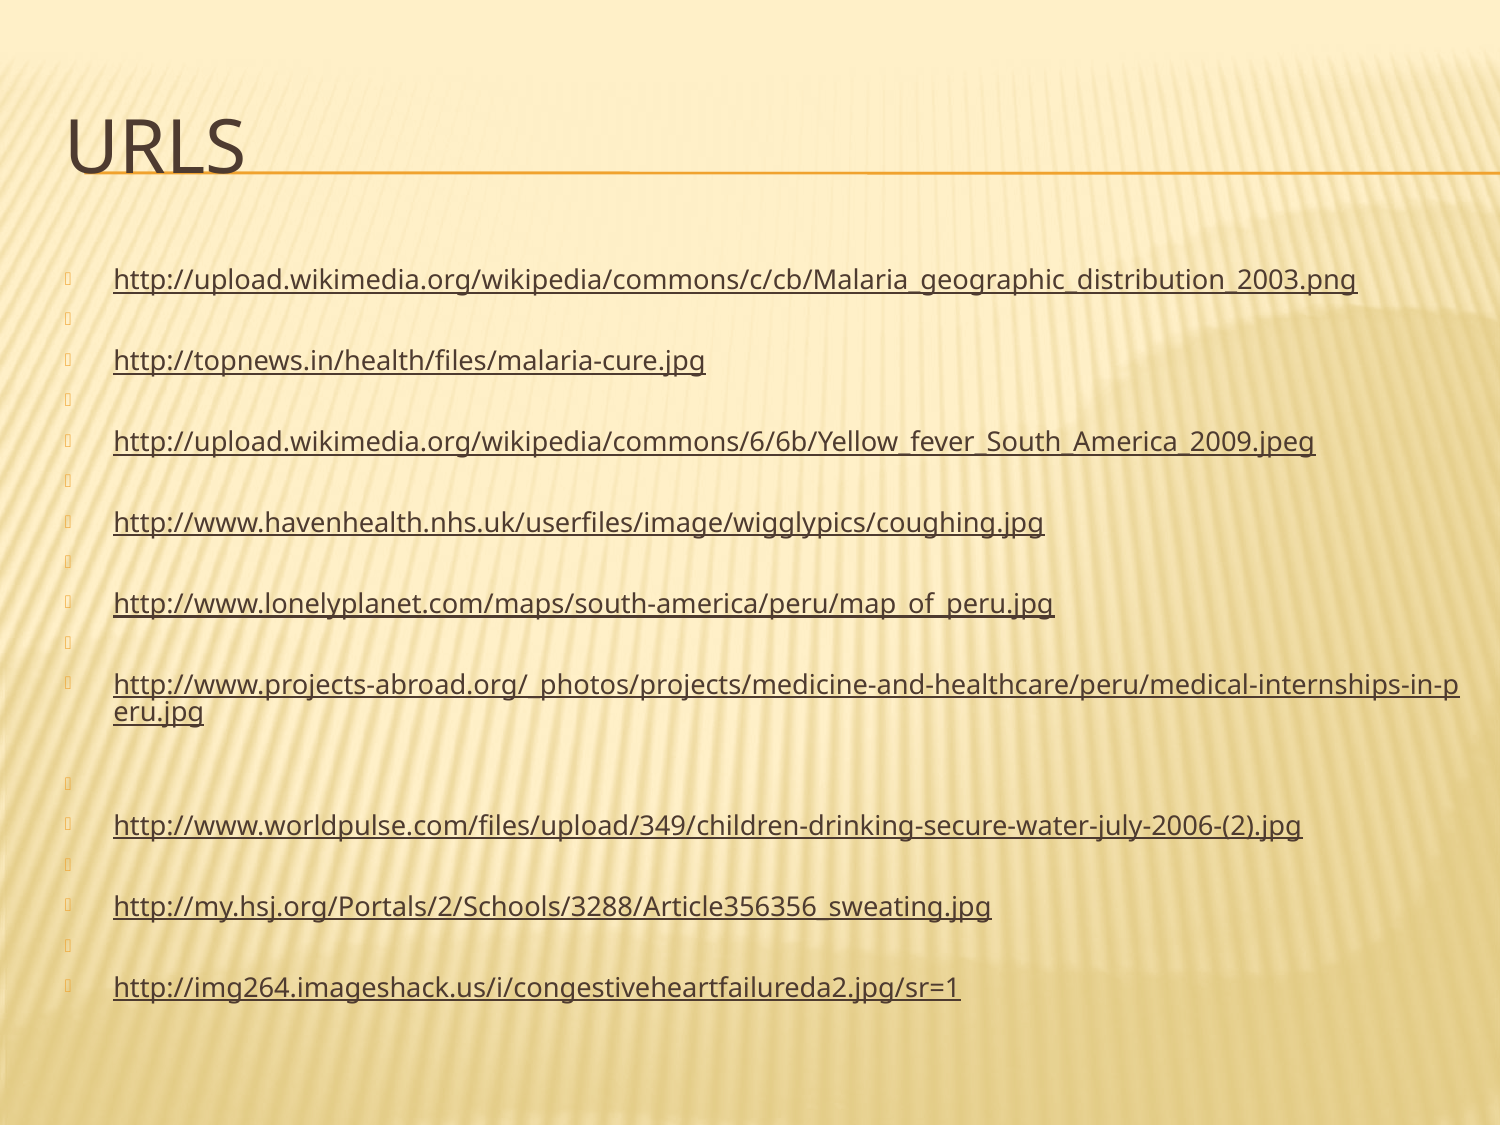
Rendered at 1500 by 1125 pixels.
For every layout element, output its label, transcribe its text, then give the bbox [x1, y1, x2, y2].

list http://upload.wikimedia.org/wikipedia/commons/c/cb/Malaria_geographic_distribution_2003.png http://topnews.in/health/files/malaria-cure.jpg http://upload.wikimedia.org/wikipedia/commons/6/6b/Yellow_fever_South_America_2009.jpeg http://www.havenhealth.nhs.uk/userfiles/image/wigglypics/coughing.jpg http://www.lonelyplanet.com/maps/south-america/peru/map_of_peru.jpg http://www.projects-abroad.org/_photos/projects/medicine-and-healthcare/peru/medical-internships-in-peru.jpg http://www.worldpulse.com/files/upload/349/children-drinking-secure-water-july-2006-(2).jpg http://my.hsj.org/Portals/2/Schools/3288/Article356356_sweating.jpg http://img264.imageshack.us/i/congestiveheartfailureda2.jpg/sr=1 [50, 254, 1475, 998]
title URLs [50, 75, 1475, 213]
